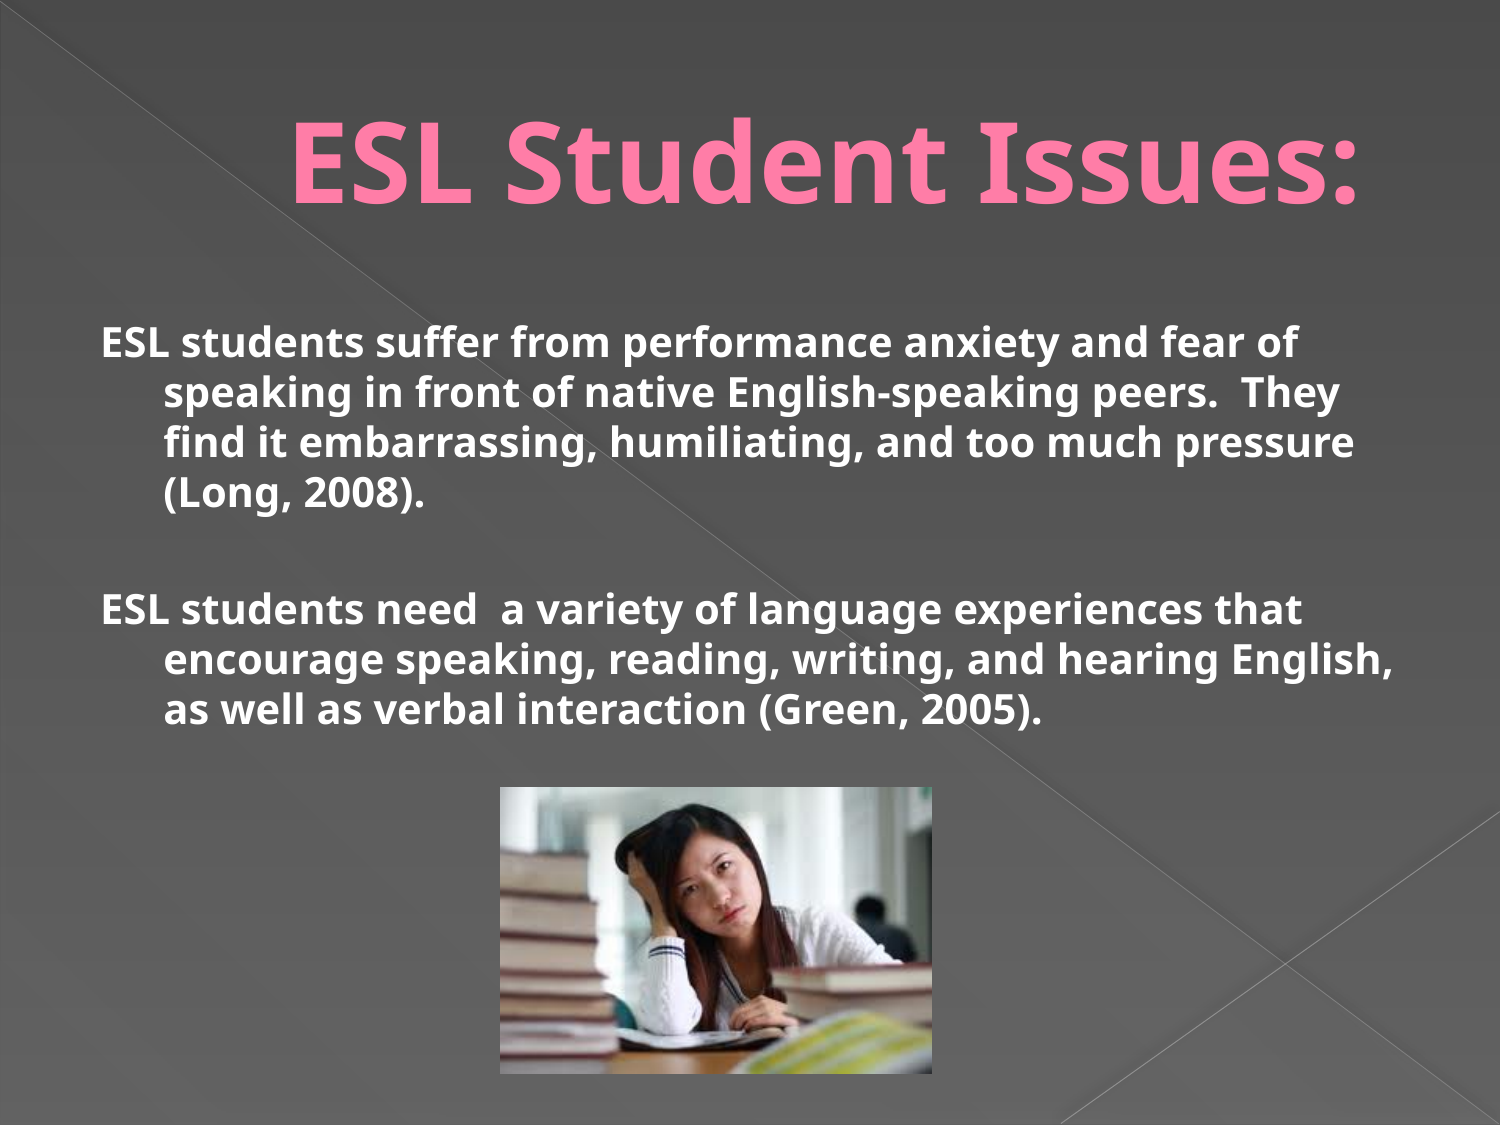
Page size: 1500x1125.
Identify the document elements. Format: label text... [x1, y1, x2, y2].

title ESL Student Issues: [75, 43, 1425, 274]
list ESL students suffer from performance anxiety and fear of speaking in front of native English-speaking peers. They find it embarrassing, humiliating, and too much pressure (Long, 2008). ESL students need a variety of language experiences that encourage speaking, reading, writing, and hearing English, as well as verbal interaction (Green, 2005). [75, 308, 1425, 1059]
picture [499, 787, 932, 1074]
